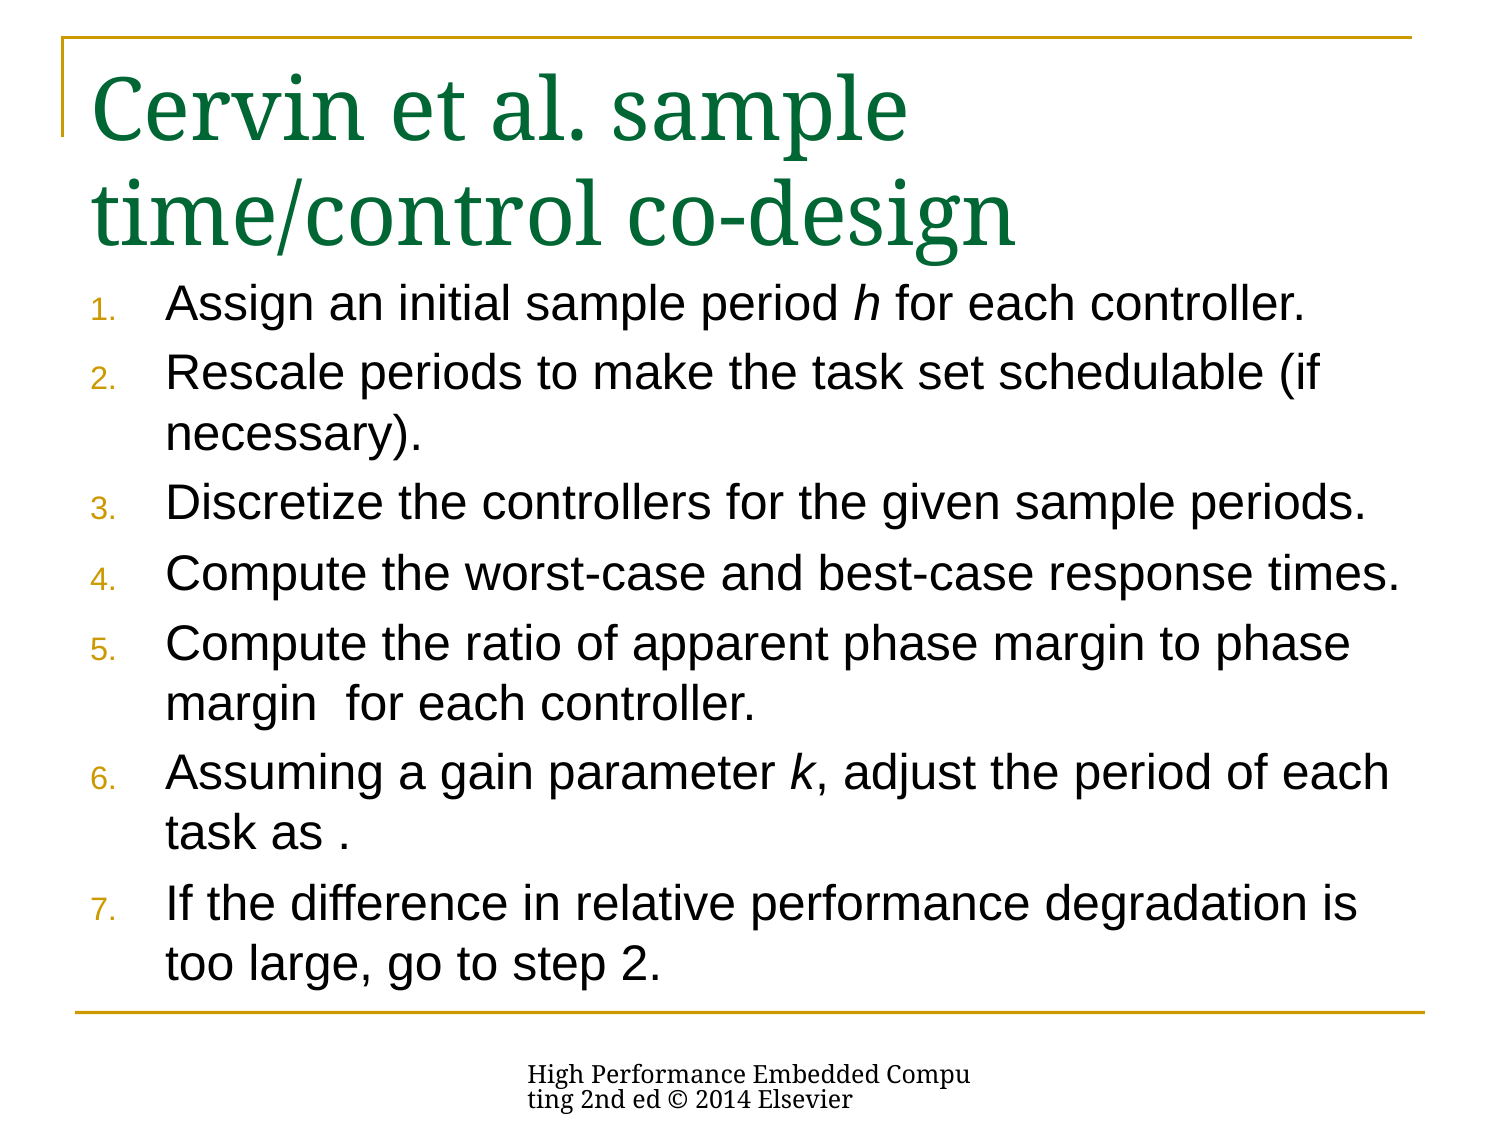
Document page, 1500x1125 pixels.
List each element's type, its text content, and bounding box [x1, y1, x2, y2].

footer High Performance Embedded Computing 2nd ed © 2014 Elsevier [512, 1025, 988, 1100]
title Cervin et al. sample time/control co-design [75, 45, 1425, 233]
